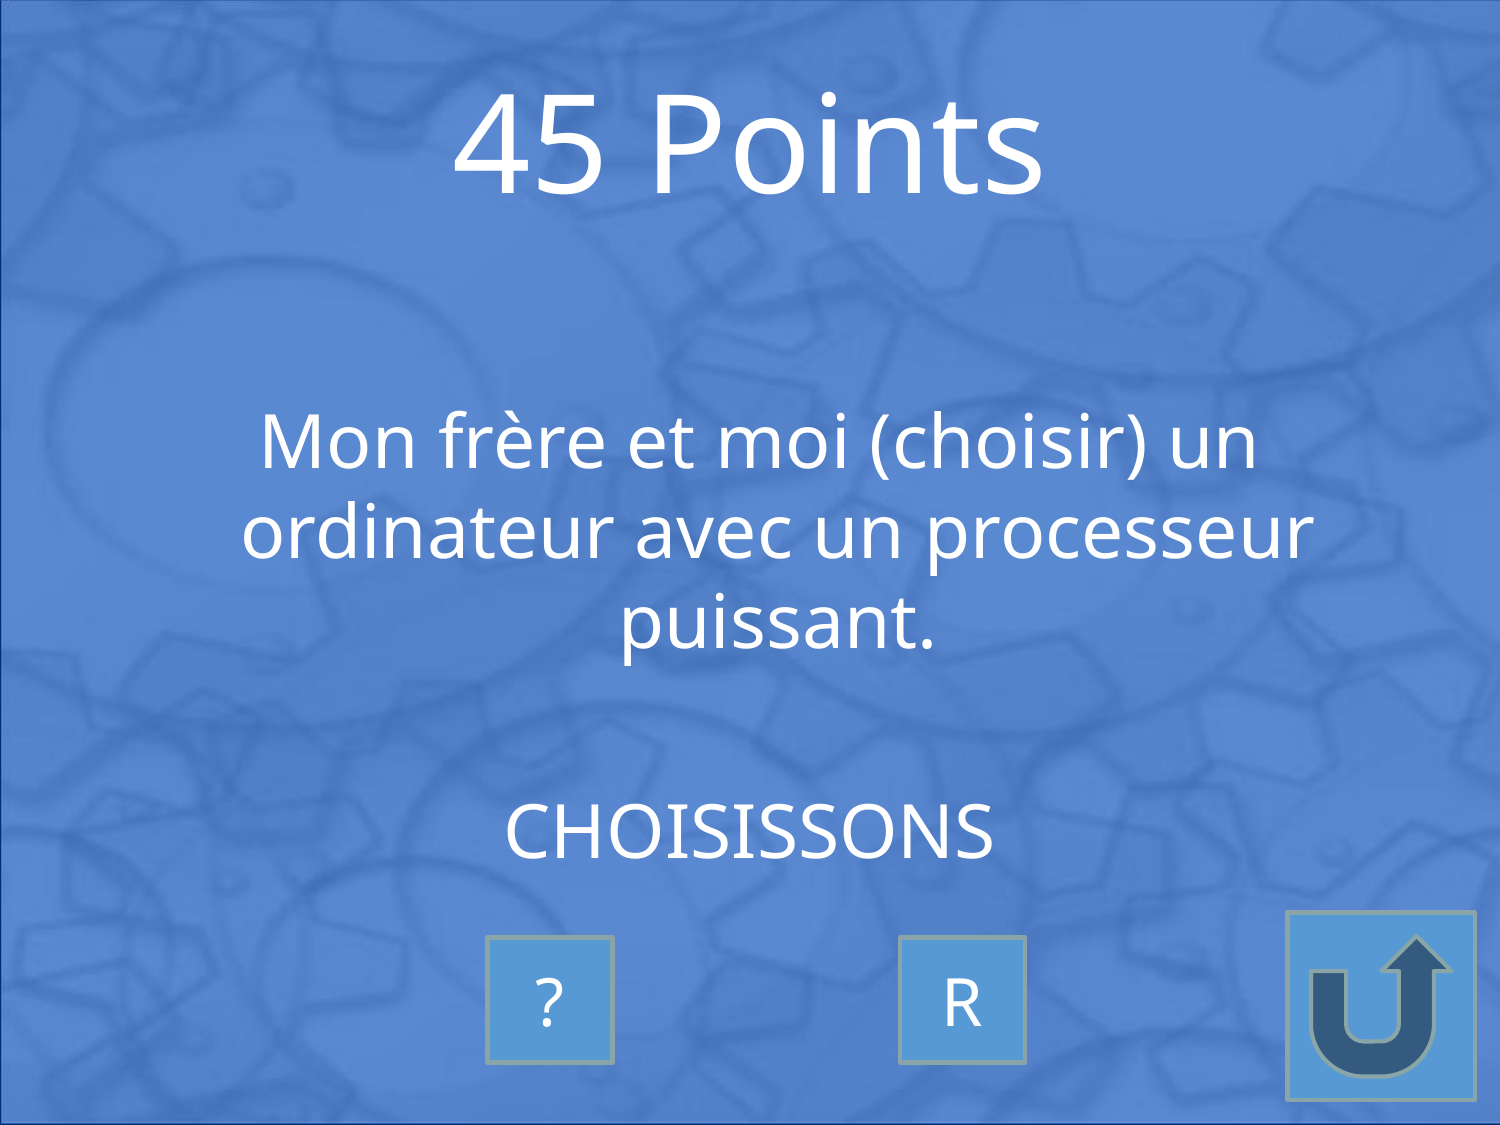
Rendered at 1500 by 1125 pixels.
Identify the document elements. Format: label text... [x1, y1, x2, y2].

title 45 Points [74, 44, 1426, 233]
list Mon frère et moi (choisir) un ordinateur avec un processeur puissant. CHOISISSONS [74, 262, 1426, 1006]
picture [0, 0, 1500, 1125]
text_box ? [485, 935, 615, 1065]
text_box [1285, 910, 1477, 1102]
text_box R [898, 935, 1027, 1065]
